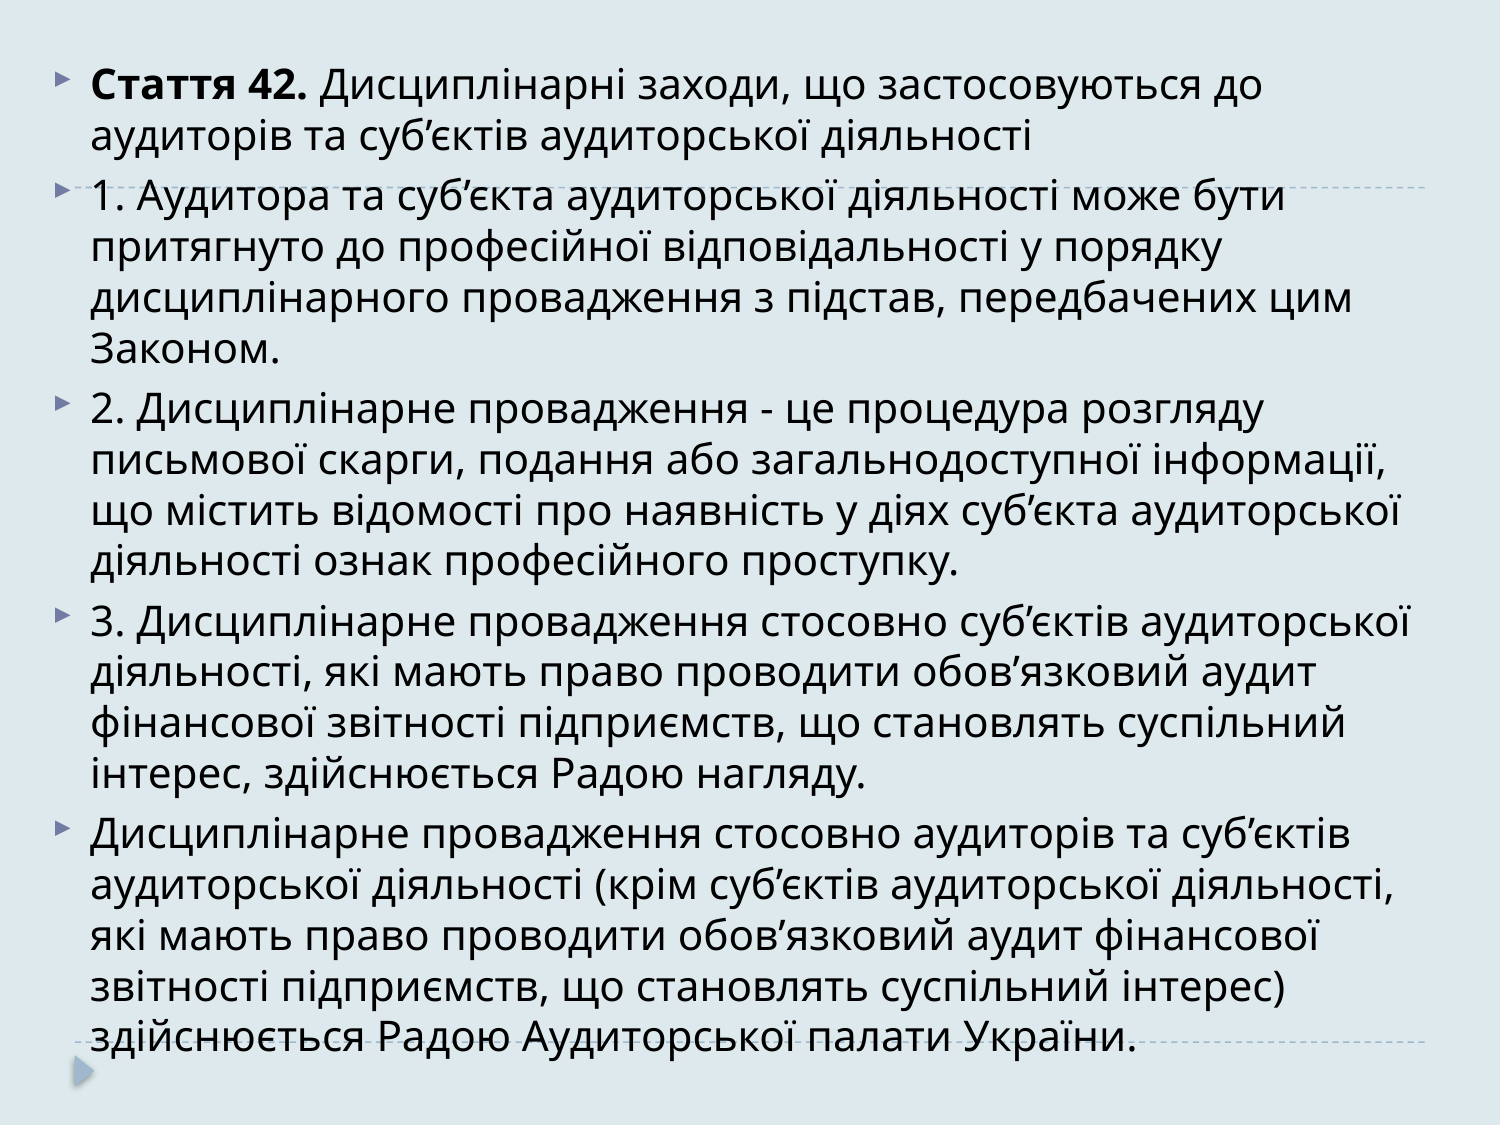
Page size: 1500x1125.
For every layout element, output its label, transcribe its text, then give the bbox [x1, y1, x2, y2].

list Стаття 42. Дисциплінарні заходи, що застосовуються до аудиторів та суб’єктів аудиторської діяльності 1. Аудитора та суб’єкта аудиторської діяльності може бути притягнуто до професійної відповідальності у порядку дисциплінарного провадження з підстав, передбачених цим Законом. 2. Дисциплінарне провадження - це процедура розгляду письмової скарги, подання або загальнодоступної інформації, що містить відомості про наявність у діях суб’єкта аудиторської діяльності ознак професійного проступку. 3. Дисциплінарне провадження стосовно суб’єктів аудиторської діяльності, які мають право проводити обов’язковий аудит фінансової звітності підприємств, що становлять суспільний інтерес, здійснюється Радою нагляду. Дисциплінарне провадження стосовно аудиторів та суб’єктів аудиторської діяльності (крім суб’єктів аудиторської діяльності, які мають право проводити обов’язковий аудит фінансової звітності підприємств, що становлять суспільний інтерес) здійснюється Радою Аудиторської палати України. [37, 50, 1463, 1088]
